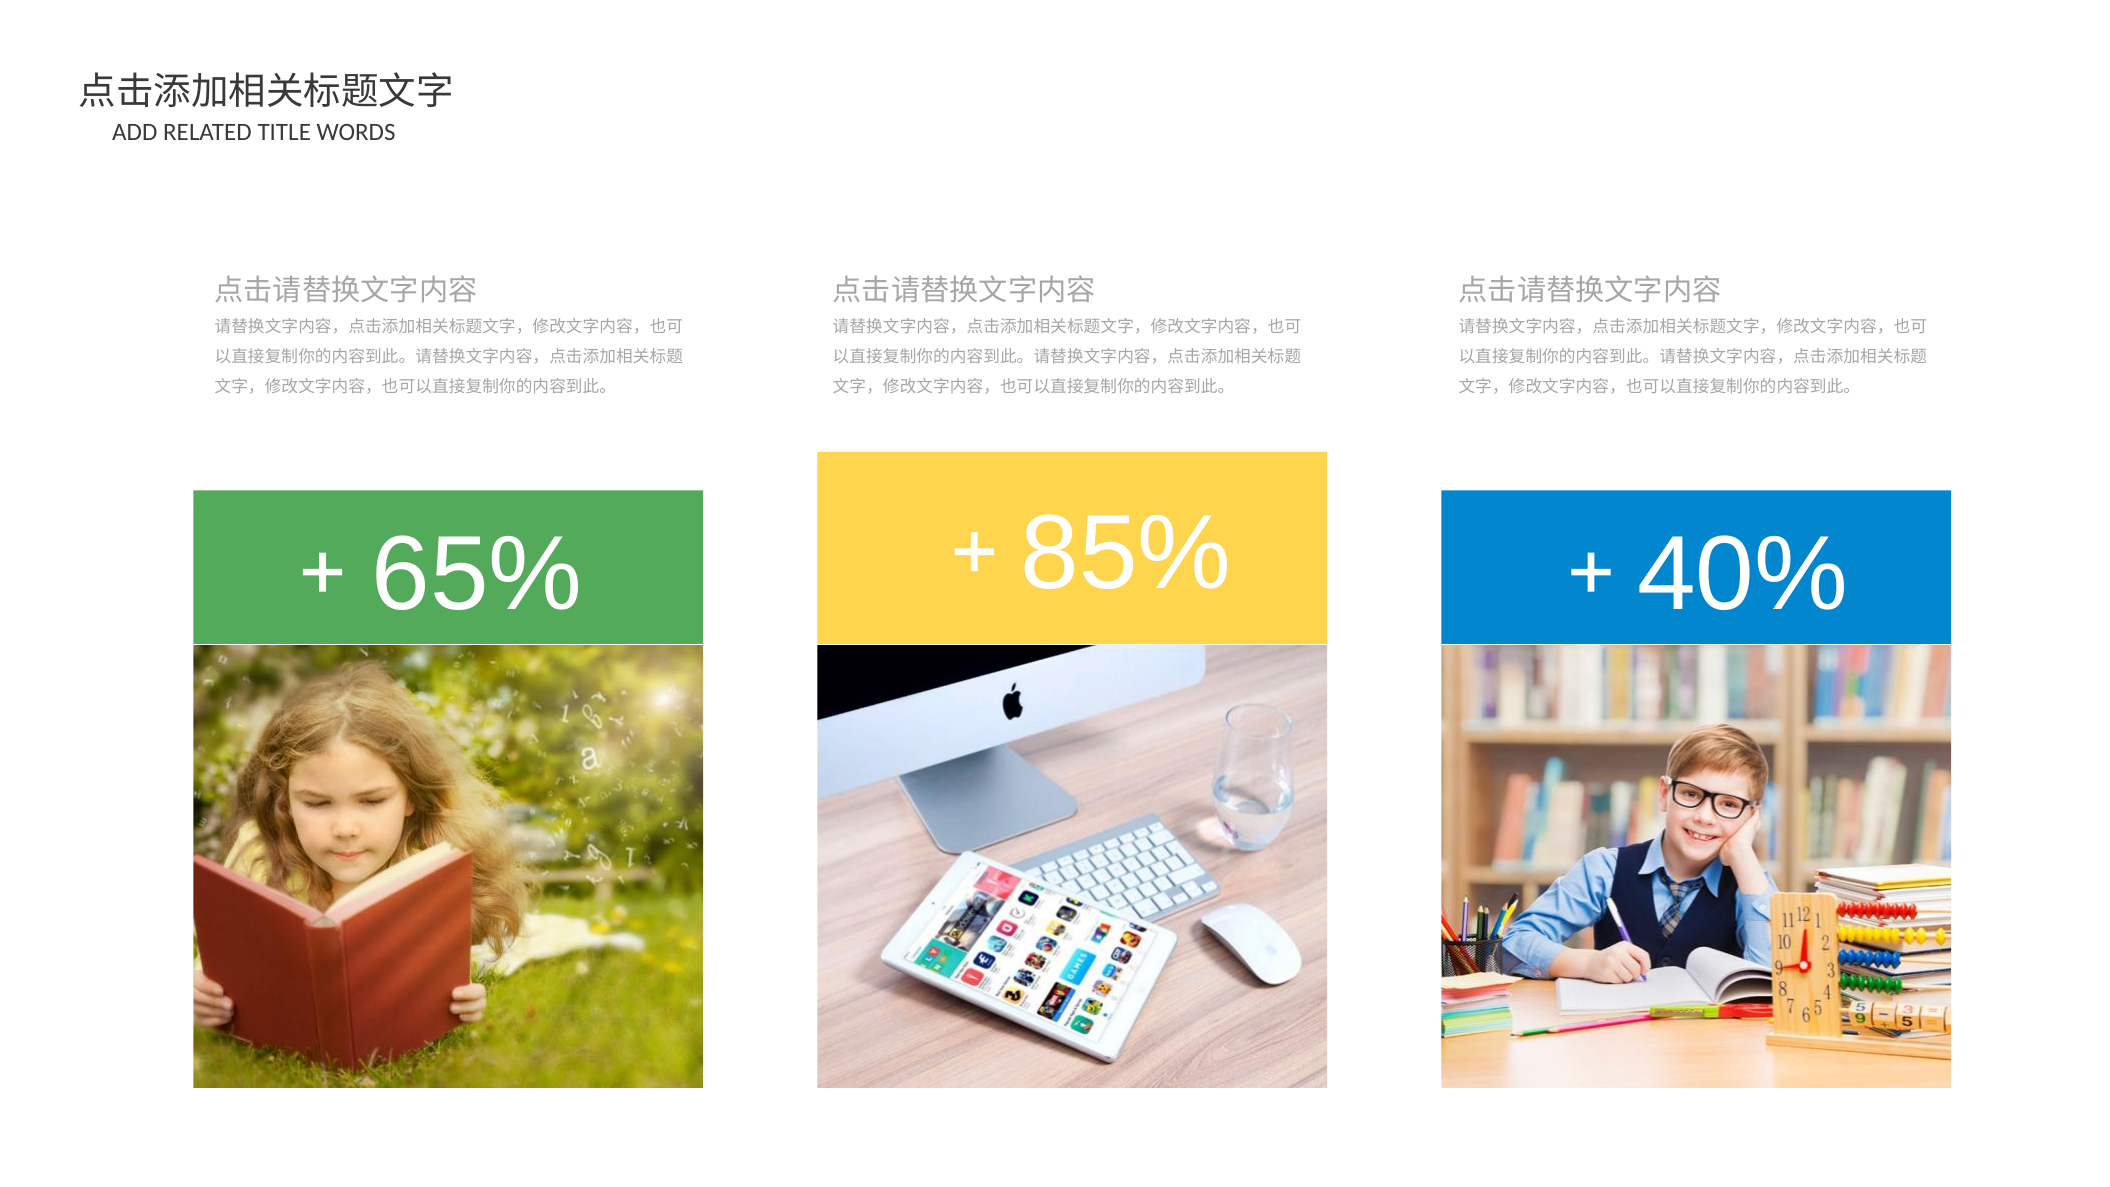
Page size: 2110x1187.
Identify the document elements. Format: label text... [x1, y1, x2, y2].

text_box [193, 490, 704, 1088]
text_box 点击请替换文字内容 请替换文字内容，点击添加相关标题文字，修改文字内容，也可以直接复制你的内容到此。请替换文字内容，点击添加相关标题文字，修改文字内容，也可以直接复制你的内容到此。 [1443, 243, 1947, 406]
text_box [1441, 490, 1952, 1088]
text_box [817, 451, 1328, 1088]
text_box 点击添加相关标题文字 [62, 59, 470, 121]
text_box ADD RELATED TITLE WORDS [96, 107, 413, 154]
text_box 点击请替换文字内容 请替换文字内容，点击添加相关标题文字，修改文字内容，也可以直接复制你的内容到此。请替换文字内容，点击添加相关标题文字，修改文字内容，也可以直接复制你的内容到此。 [817, 243, 1322, 406]
text_box 点击请替换文字内容 请替换文字内容，点击添加相关标题文字，修改文字内容，也可以直接复制你的内容到此。请替换文字内容，点击添加相关标题文字，修改文字内容，也可以直接复制你的内容到此。 [199, 243, 703, 406]
